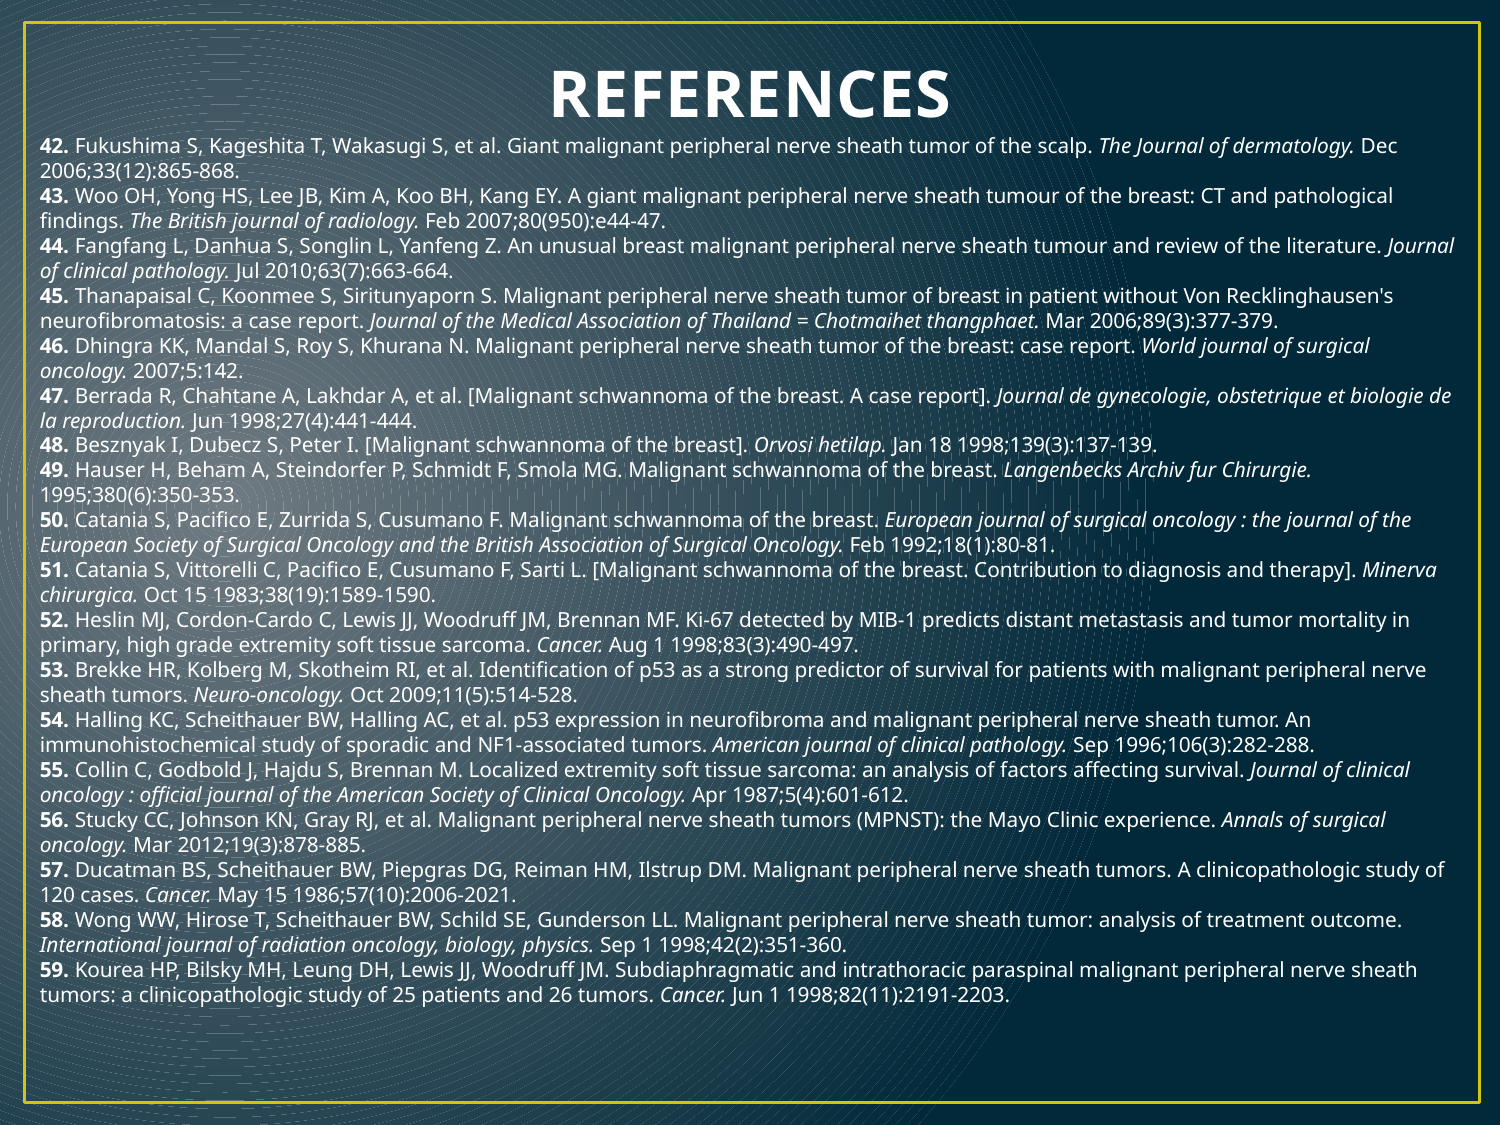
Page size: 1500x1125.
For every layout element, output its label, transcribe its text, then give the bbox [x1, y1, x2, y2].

text_box 42. Fukushima S, Kageshita T, Wakasugi S, et al. Giant malignant peripheral nerve sheath tumor of the scalp. The Journal of dermatology. Dec 2006;33(12):865-868. 43. Woo OH, Yong HS, Lee JB, Kim A, Koo BH, Kang EY. A giant malignant peripheral nerve sheath tumour of the breast: CT and pathological findings. The British journal of radiology. Feb 2007;80(950):e44-47. 44. Fangfang L, Danhua S, Songlin L, Yanfeng Z. An unusual breast malignant peripheral nerve sheath tumour and review of the literature. Journal of clinical pathology. Jul 2010;63(7):663-664. 45. Thanapaisal C, Koonmee S, Siritunyaporn S. Malignant peripheral nerve sheath tumor of breast in patient without Von Recklinghausen's neurofibromatosis: a case report. Journal of the Medical Association of Thailand = Chotmaihet thangphaet. Mar 2006;89(3):377-379. 46. Dhingra KK, Mandal S, Roy S, Khurana N. Malignant peripheral nerve sheath tumor of the breast: case report. World journal of surgical oncology. 2007;5:142. 47. Berrada R, Chahtane A, Lakhdar A, et al. [Malignant schwannoma of the breast. A case report]. Journal de gynecologie, obstetrique et biologie de la reproduction. Jun 1998;27(4):441-444. 48. Besznyak I, Dubecz S, Peter I. [Malignant schwannoma of the breast]. Orvosi hetilap. Jan 18 1998;139(3):137-139. 49. Hauser H, Beham A, Steindorfer P, Schmidt F, Smola MG. Malignant schwannoma of the breast. Langenbecks Archiv fur Chirurgie. 1995;380(6):350-353. 50. Catania S, Pacifico E, Zurrida S, Cusumano F. Malignant schwannoma of the breast. European journal of surgical oncology : the journal of the European Society of Surgical Oncology and the British Association of Surgical Oncology. Feb 1992;18(1):80-81. 51. Catania S, Vittorelli C, Pacifico E, Cusumano F, Sarti L. [Malignant schwannoma of the breast. Contribution to diagnosis and therapy]. Minerva chirurgica. Oct 15 1983;38(19):1589-1590. 52. Heslin MJ, Cordon-Cardo C, Lewis JJ, Woodruff JM, Brennan MF. Ki-67 detected by MIB-1 predicts distant metastasis and tumor mortality in primary, high grade extremity soft tissue sarcoma. Cancer. Aug 1 1998;83(3):490-497. 53. Brekke HR, Kolberg M, Skotheim RI, et al. Identification of p53 as a strong predictor of survival for patients with malignant peripheral nerve sheath tumors. Neuro-oncology. Oct 2009;11(5):514-528. 54. Halling KC, Scheithauer BW, Halling AC, et al. p53 expression in neurofibroma and malignant peripheral nerve sheath tumor. An immunohistochemical study of sporadic and NF1-associated tumors. American journal of clinical pathology. Sep 1996;106(3):282-288. 55. Collin C, Godbold J, Hajdu S, Brennan M. Localized extremity soft tissue sarcoma: an analysis of factors affecting survival. Journal of clinical oncology : official journal of the American Society of Clinical Oncology. Apr 1987;5(4):601-612. 56. Stucky CC, Johnson KN, Gray RJ, et al. Malignant peripheral nerve sheath tumors (MPNST): the Mayo Clinic experience. Annals of surgical oncology. Mar 2012;19(3):878-885. 57. Ducatman BS, Scheithauer BW, Piepgras DG, Reiman HM, Ilstrup DM. Malignant peripheral nerve sheath tumors. A clinicopathologic study of 120 cases. Cancer. May 15 1986;57(10):2006-2021. 58. Wong WW, Hirose T, Scheithauer BW, Schild SE, Gunderson LL. Malignant peripheral nerve sheath tumor: analysis of treatment outcome. International journal of radiation oncology, biology, physics. Sep 1 1998;42(2):351-360. 59. Kourea HP, Bilsky MH, Leung DH, Lewis JJ, Woodruff JM. Subdiaphragmatic and intrathoracic paraspinal malignant peripheral nerve sheath tumors: a clinicopathologic study of 25 patients and 26 tumors. Cancer. Jun 1 1998;82(11):2191-2203. [24, 138, 1475, 1015]
title REFERENCES [0, 45, 1500, 138]
